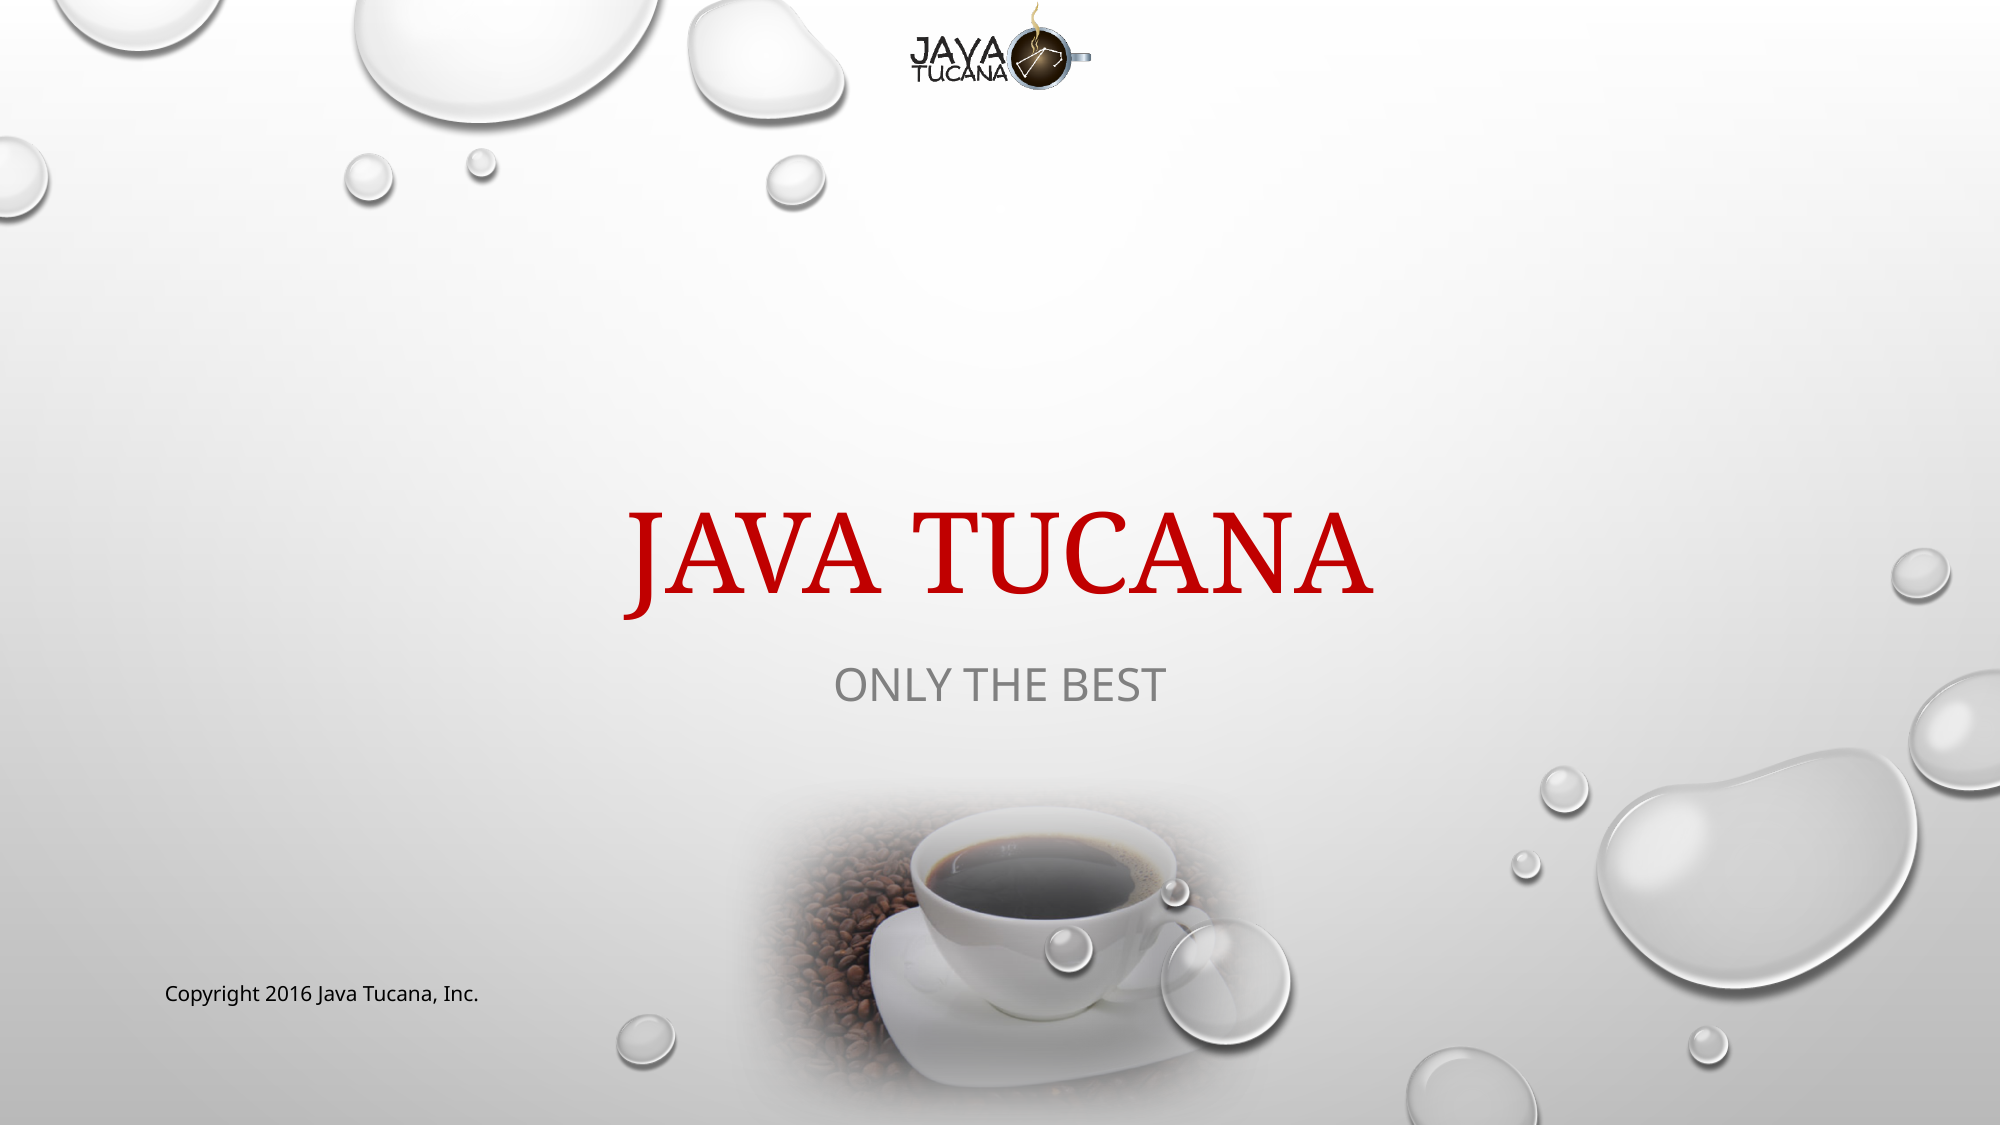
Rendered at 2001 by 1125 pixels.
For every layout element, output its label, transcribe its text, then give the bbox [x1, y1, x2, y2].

footer Copyright 2016 Java Tucana, Inc. [149, 965, 1245, 1025]
subtitle Only The Best [287, 637, 1713, 863]
picture [0, 0, 2000, 1125]
title Java Tucana [287, 213, 1713, 625]
